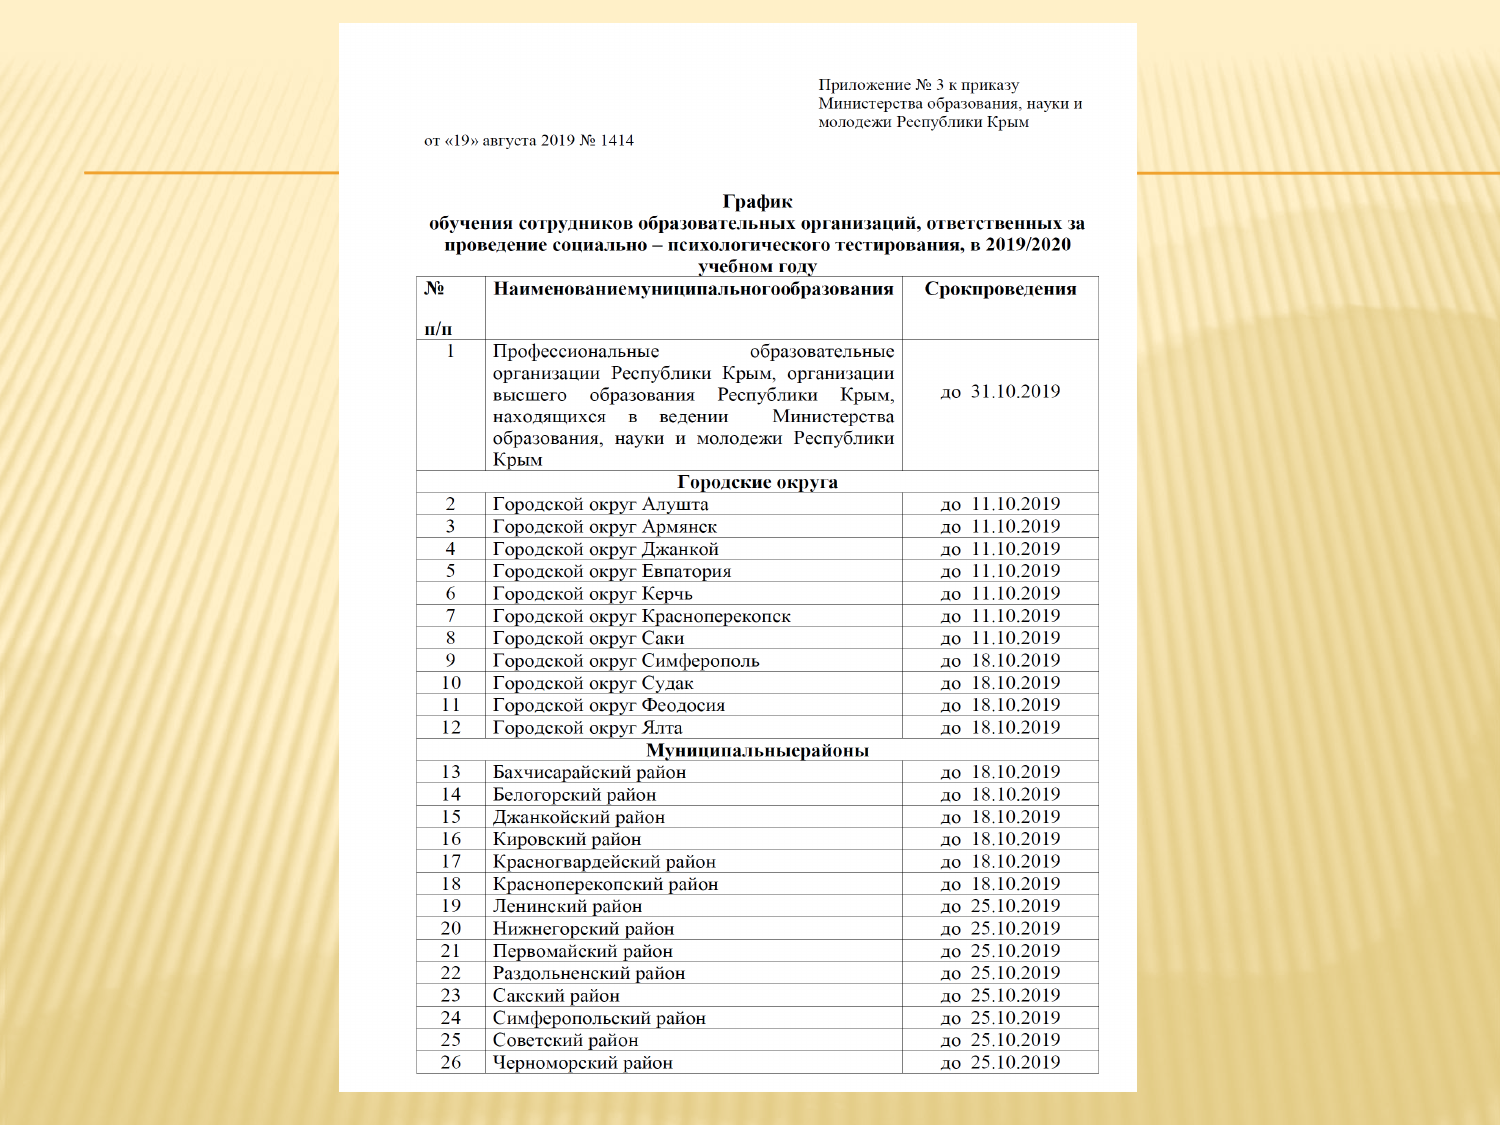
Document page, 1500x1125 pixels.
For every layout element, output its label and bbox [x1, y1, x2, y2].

list [339, 23, 1137, 1092]
